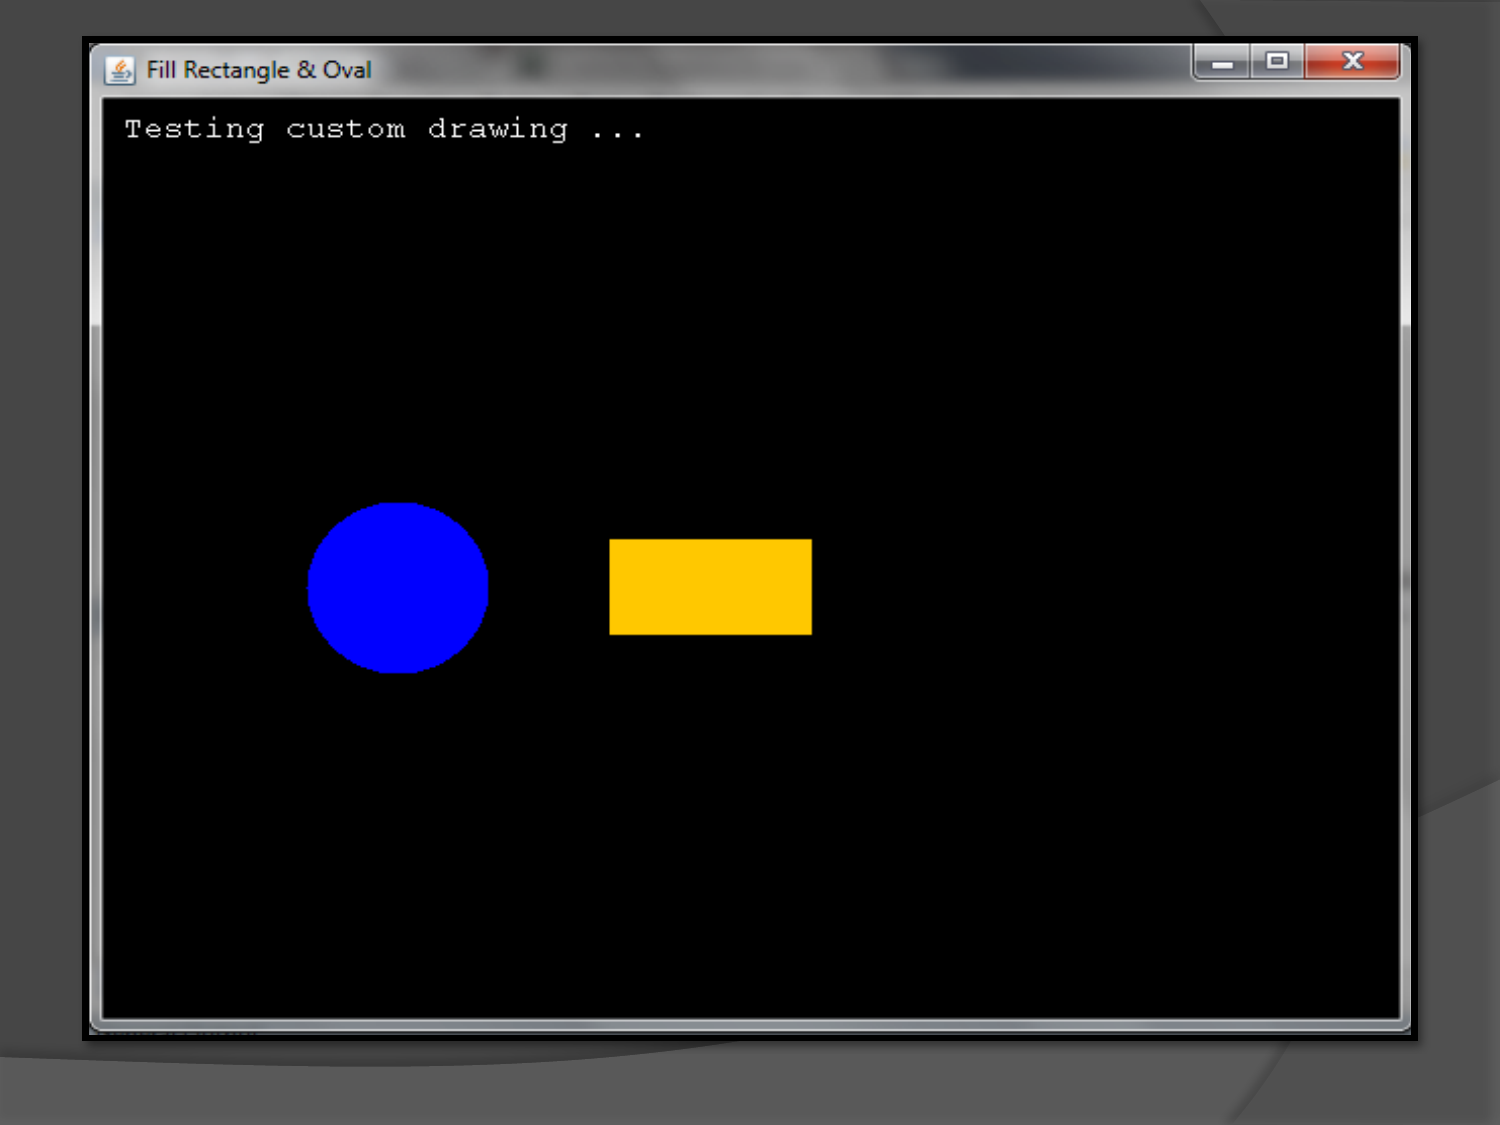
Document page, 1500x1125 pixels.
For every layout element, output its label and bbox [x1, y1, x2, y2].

picture [88, 42, 1412, 1036]
